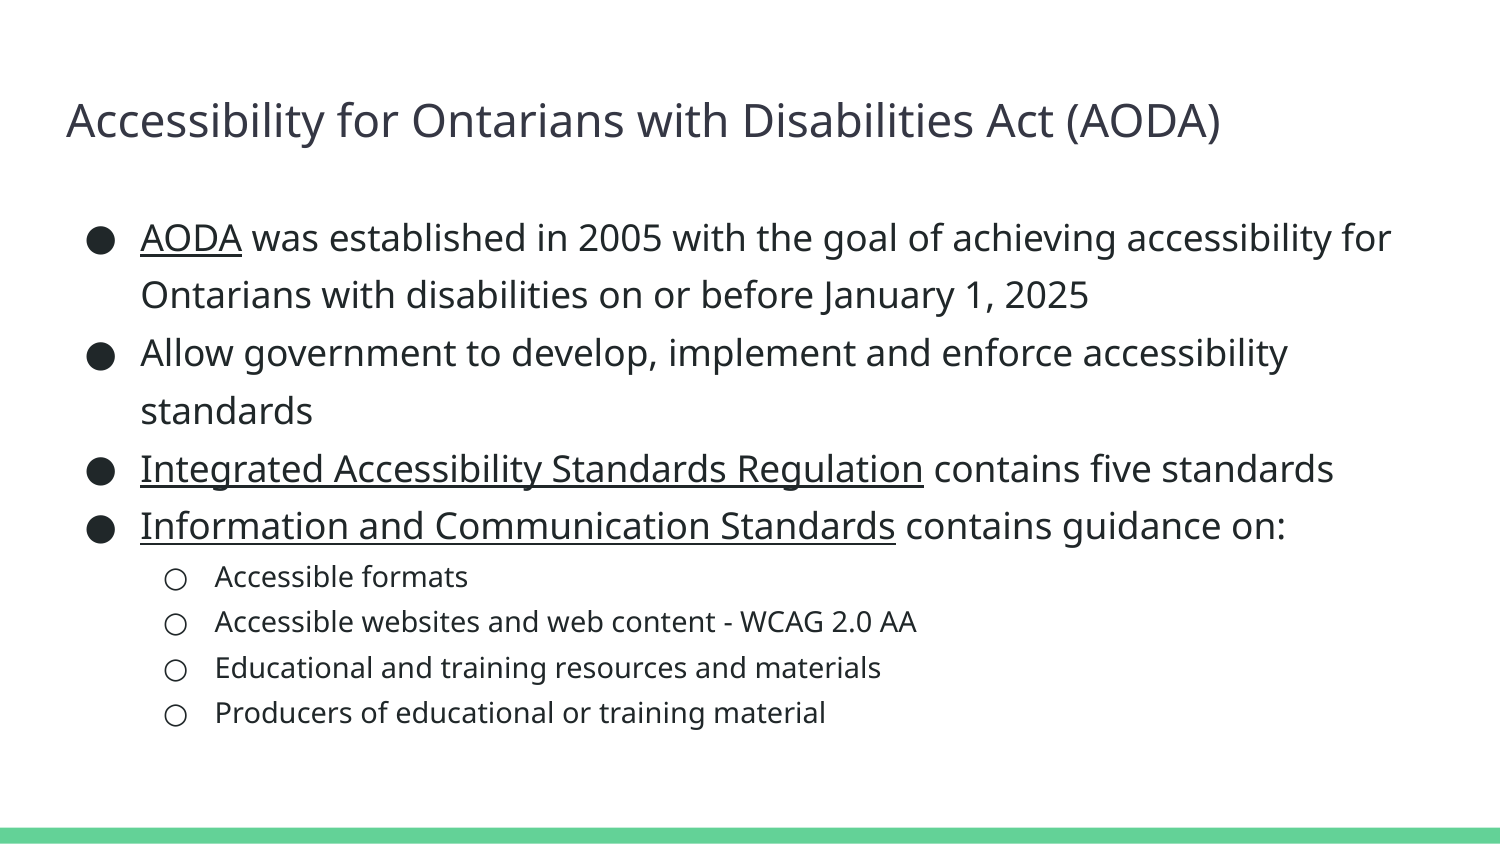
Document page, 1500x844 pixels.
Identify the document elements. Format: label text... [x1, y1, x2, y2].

list AODA was established in 2005 with the goal of achieving accessibility for Ontarians with disabilities on or before January 1, 2025 Allow government to develop, implement and enforce accessibility standards Integrated Accessibility Standards Regulation contains five standards Information and Communication Standards contains guidance on: Accessible formats Accessible websites and web content - WCAG 2.0 AA Educational and training resources and materials Producers of educational or training material [51, 189, 1449, 750]
title Accessibility for Ontarians with Disabilities Act (AODA) [51, 72, 1449, 167]
